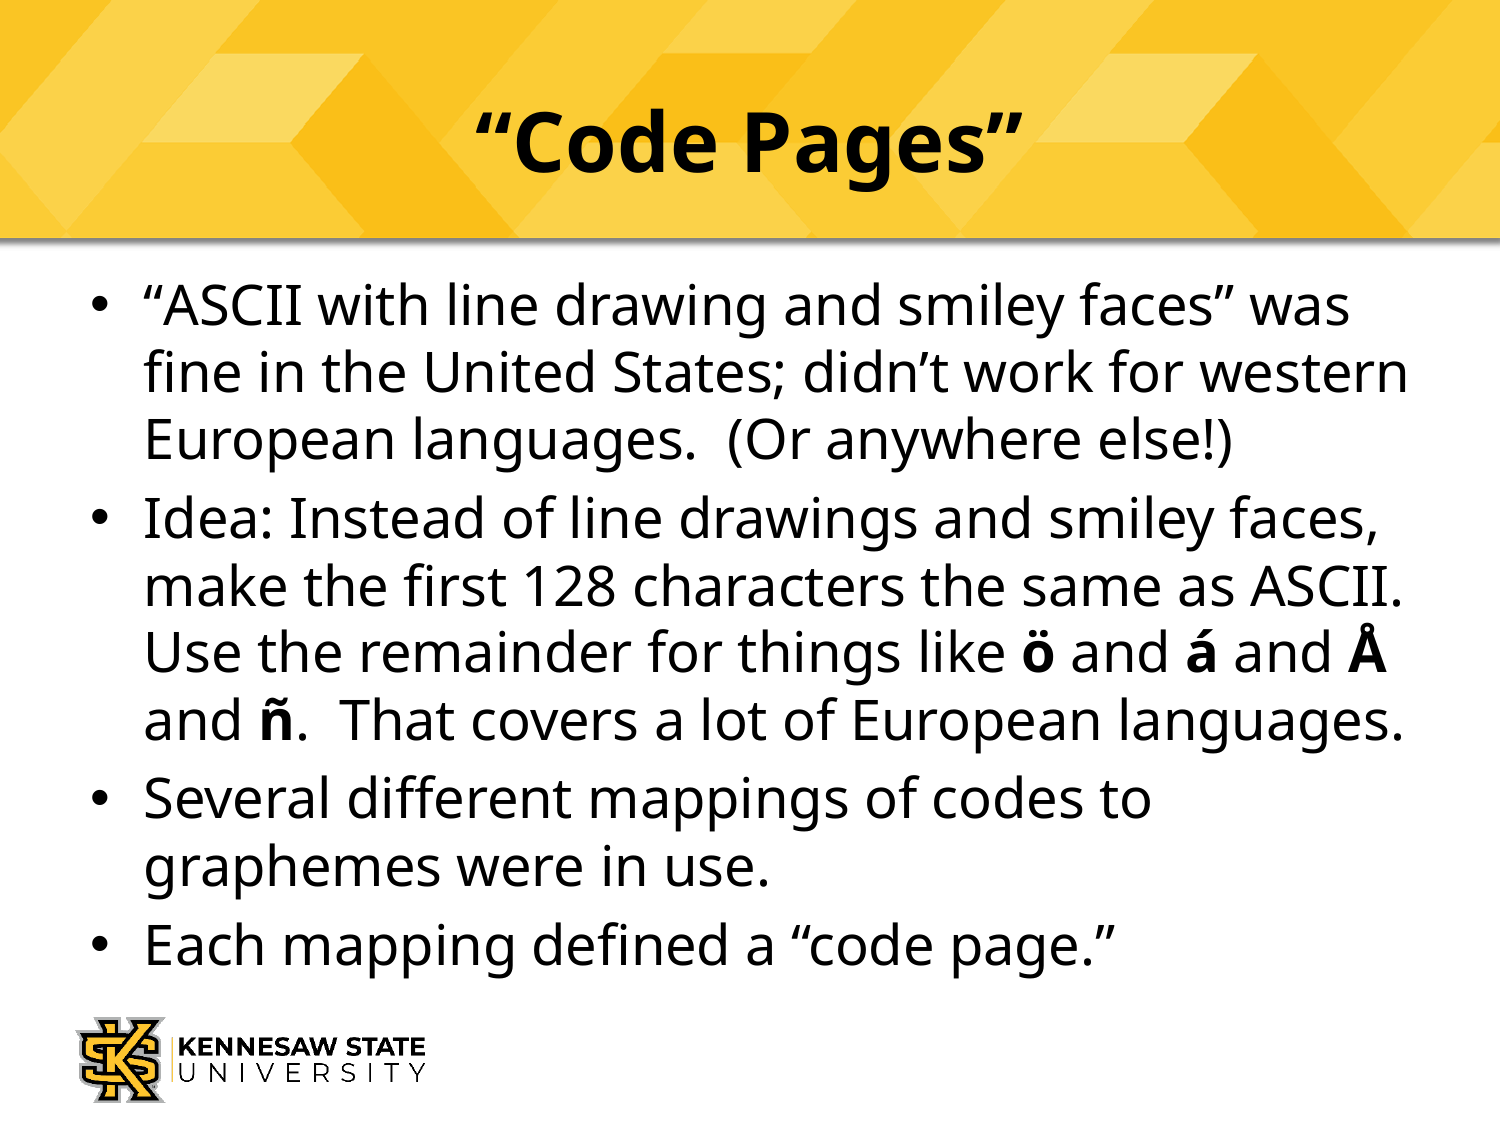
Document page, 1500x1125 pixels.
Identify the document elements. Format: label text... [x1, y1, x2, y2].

title “Code Pages” [75, 45, 1425, 233]
picture [0, 0, 1500, 251]
picture [75, 1017, 425, 1103]
list “ASCII with line drawing and smiley faces” was fine in the United States; didn’t work for western European languages. (Or anywhere else!) Idea: Instead of line drawings and smiley faces, make the first 128 characters the same as ASCII. Use the remainder for things like ö and á and Å and ñ. That covers a lot of European languages. Several different mappings of codes to graphemes were in use. Each mapping defined a “code page.” [75, 262, 1438, 1005]
